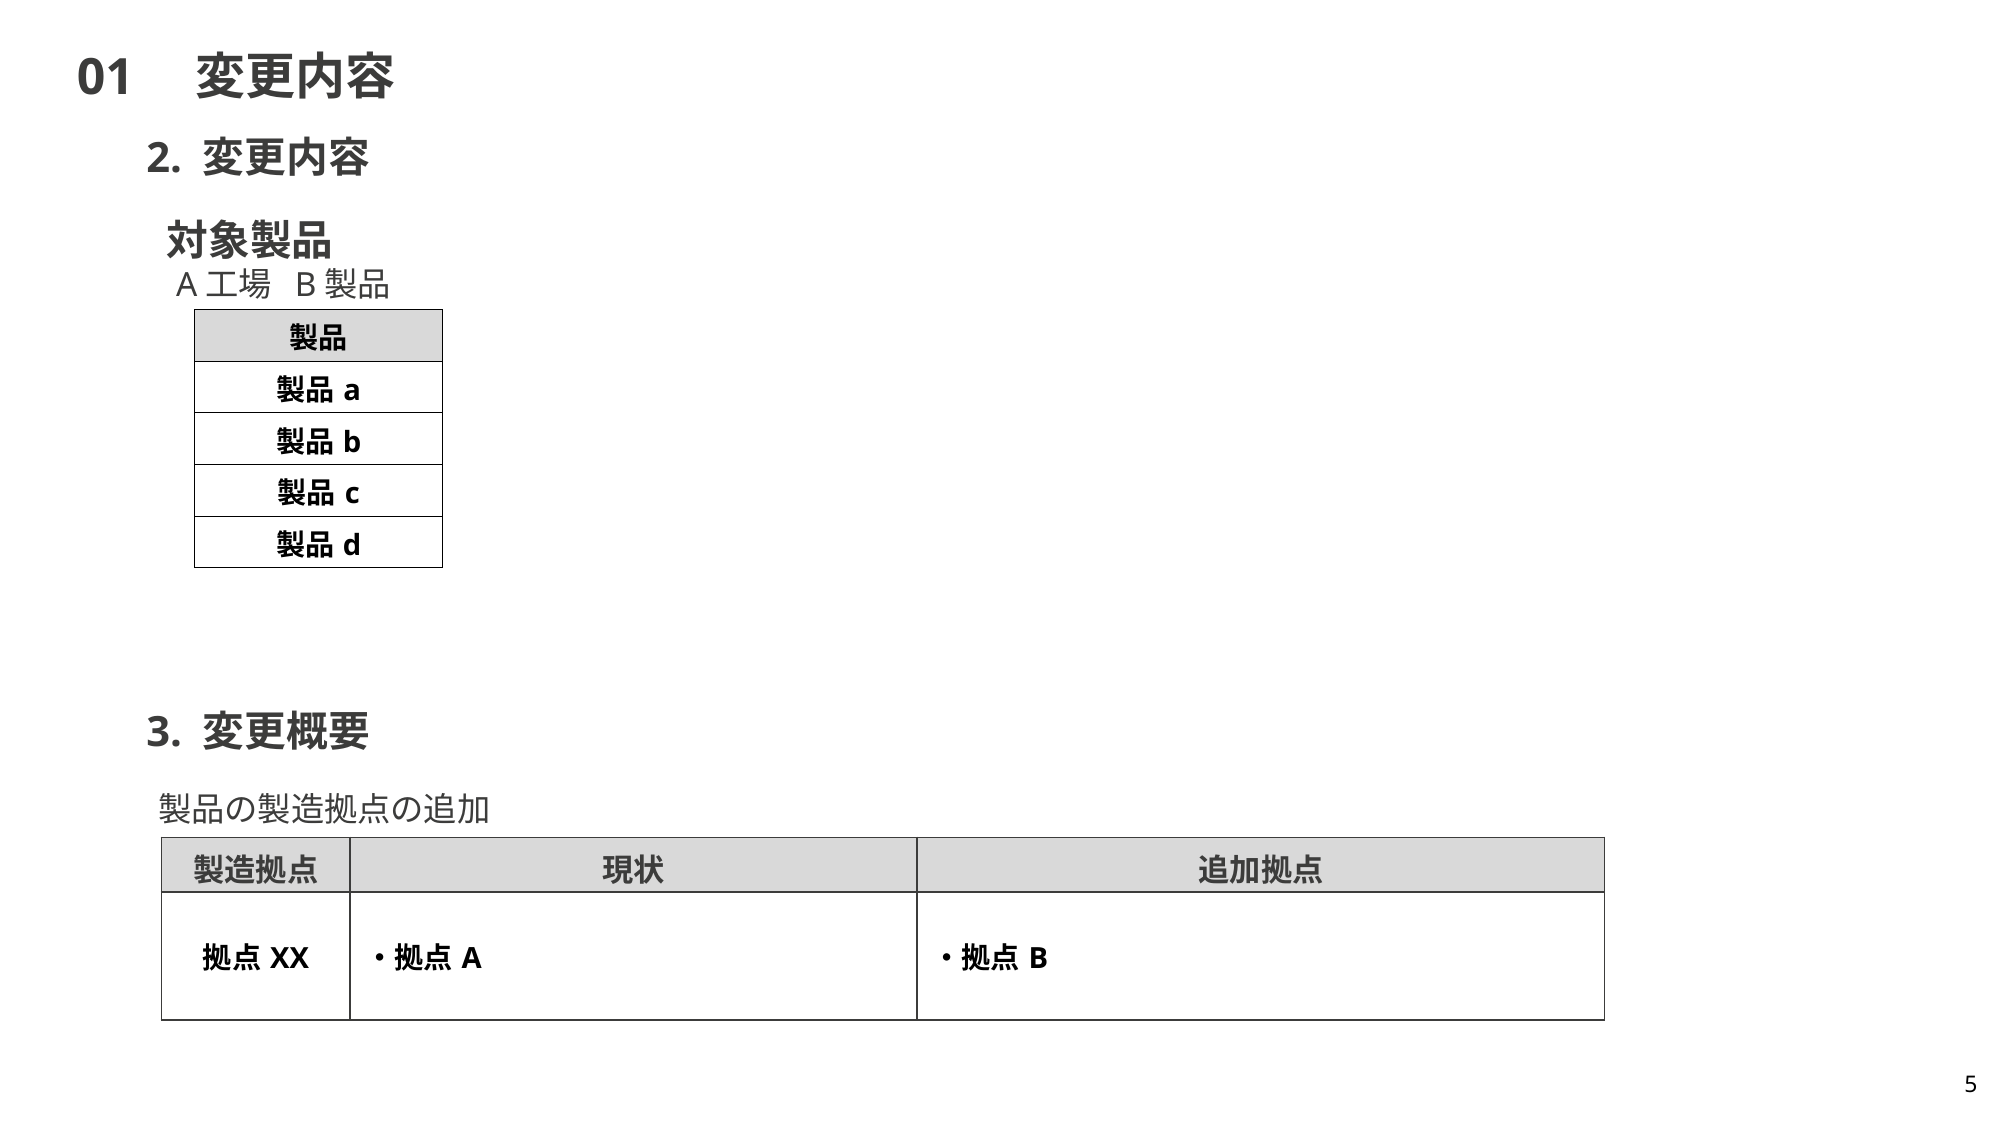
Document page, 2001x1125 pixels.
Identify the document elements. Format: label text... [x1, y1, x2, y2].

table_header 現状 [351, 838, 916, 891]
text_box 製品の製造拠点の追加 [143, 780, 1673, 836]
table_cell 製品c [195, 465, 442, 516]
table_header 製造拠点 [162, 838, 349, 891]
table_cell 製品b [195, 413, 442, 464]
table_cell 製品a [195, 362, 442, 412]
table_header 追加拠点 [918, 838, 1604, 891]
title 01 変更内容 [0, 0, 1877, 123]
text_box 3. 変更概要 [69, 698, 1546, 773]
table_header 製品 [195, 311, 442, 361]
table_cell ・拠点A [351, 893, 916, 1019]
table_cell ・拠点B [918, 893, 1604, 1019]
text_box A工場 B製品 [161, 255, 1115, 311]
text_box 2. 変更内容 [69, 124, 1546, 200]
text_box 対象製品 [166, 219, 1229, 265]
table_cell 製品d [195, 517, 442, 567]
table_cell 拠点XX [162, 893, 349, 1019]
